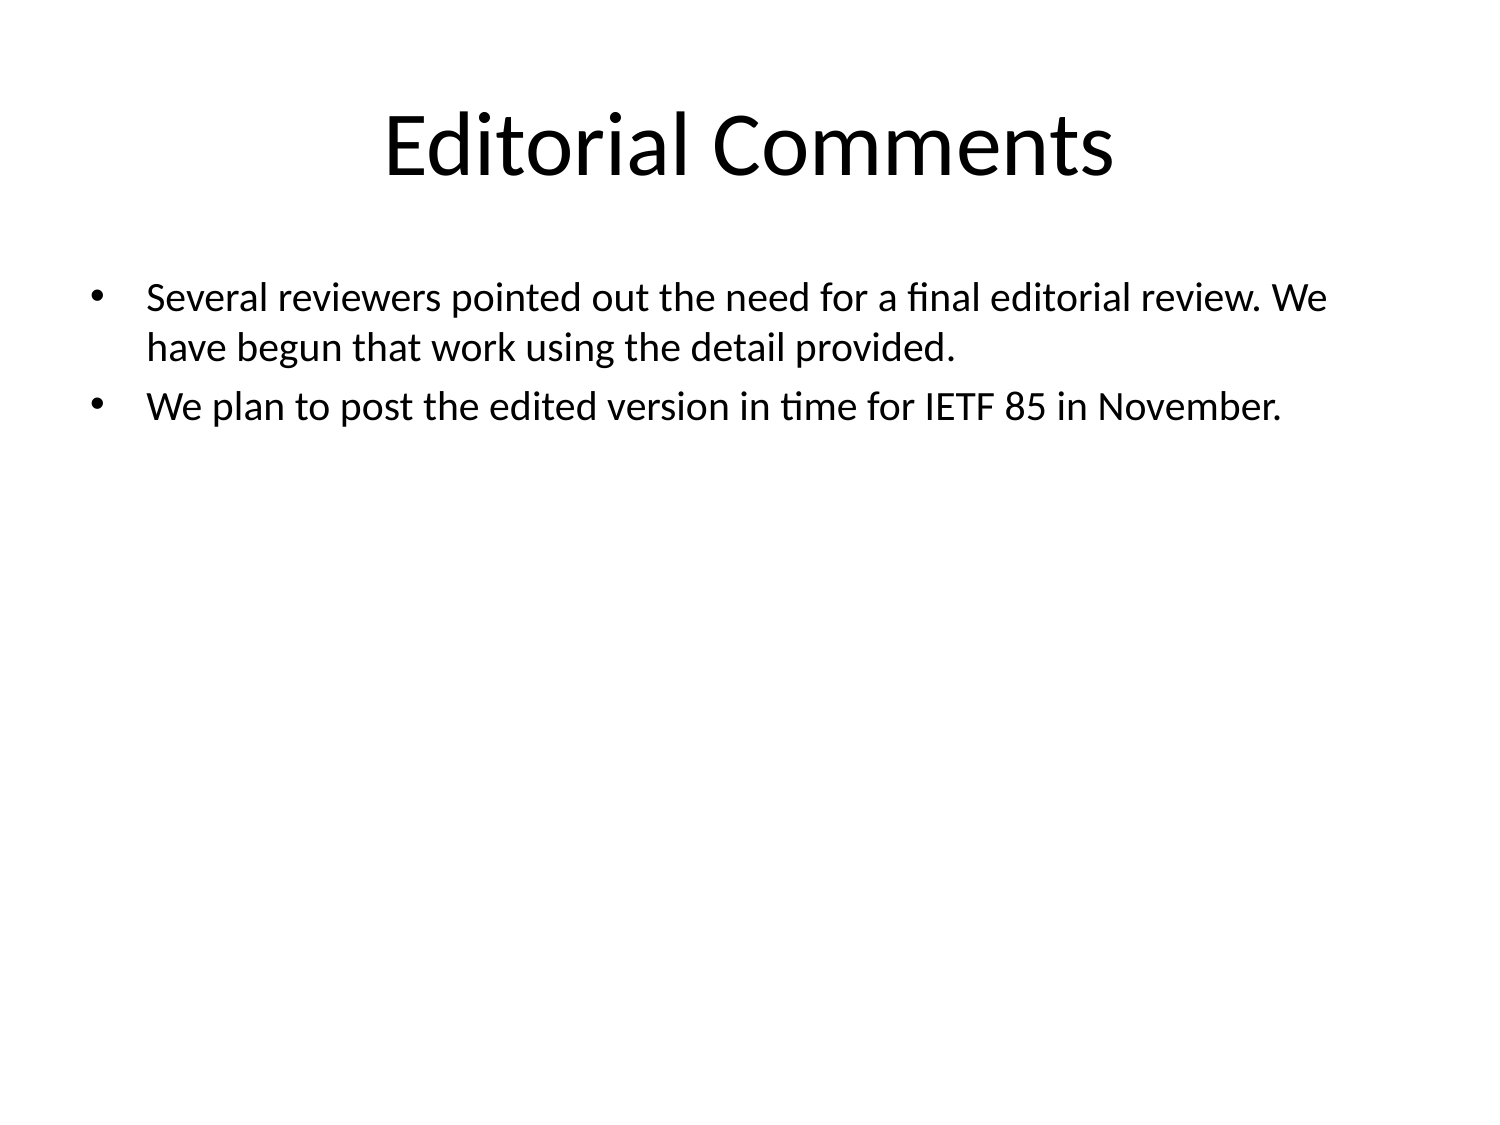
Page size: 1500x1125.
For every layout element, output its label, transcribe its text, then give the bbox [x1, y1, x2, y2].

list Several reviewers pointed out the need for a final editorial review. We have begun that work using the detail provided. We plan to post the edited version in time for IETF 85 in November. [75, 262, 1425, 1005]
title Editorial Comments [75, 45, 1425, 233]
